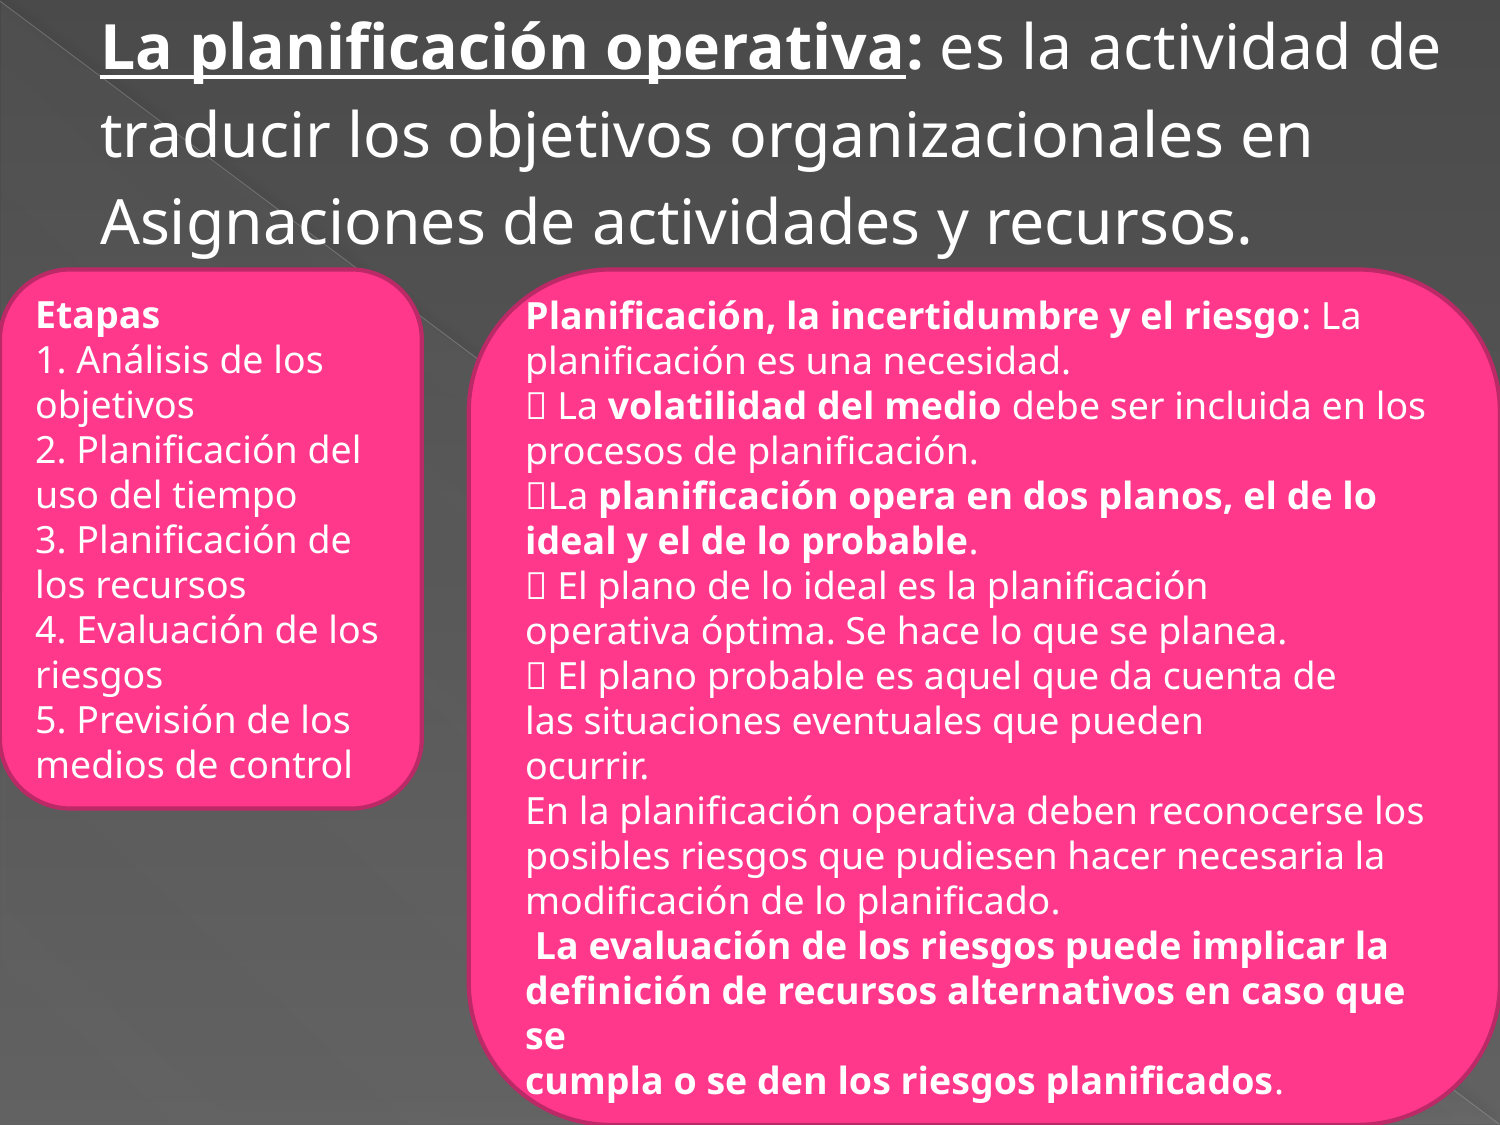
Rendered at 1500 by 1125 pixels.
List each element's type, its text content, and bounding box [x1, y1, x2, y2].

list La planificación operativa: es la actividad de traducir los objetivos organizacionales en Asignaciones de actividades y recursos. [75, 0, 1500, 1059]
text_box Planificación, la incertidumbre y el riesgo: La planificación es una necesidad.  La volatilidad del medio debe ser incluida en los procesos de planificación. La planificación opera en dos planos, el de lo ideal y el de lo probable.  El plano de lo ideal es la planificación operativa óptima. Se hace lo que se planea.  El plano probable es aquel que da cuenta de las situaciones eventuales que pueden ocurrir. En la planificación operativa deben reconocerse los posibles riesgos que pudiesen hacer necesaria la modificación de lo planificado. La evaluación de los riesgos puede implicar la definición de recursos alternativos en caso que se cumpla o se den los riesgos planificados. [466, 267, 1500, 1125]
text_box Etapas 1. Análisis de los objetivos 2. Planificación del uso del tiempo 3. Planificación de los recursos 4. Evaluación de los riesgos 5. Previsión de los medios de control [0, 267, 424, 811]
